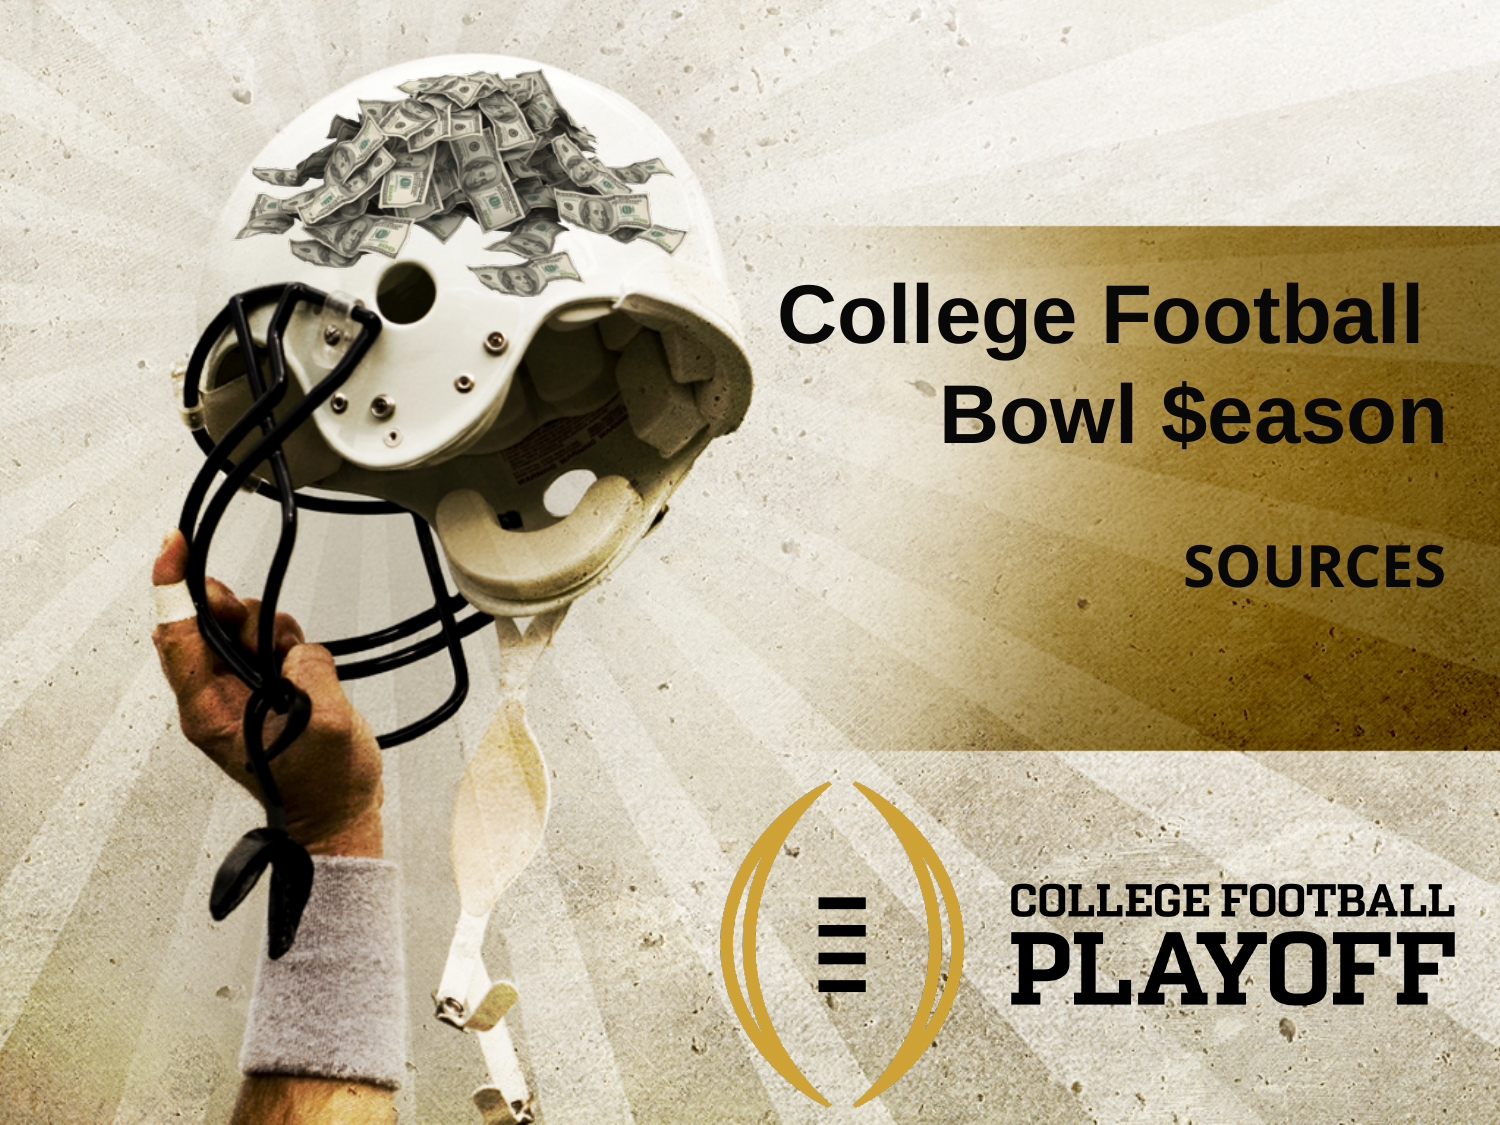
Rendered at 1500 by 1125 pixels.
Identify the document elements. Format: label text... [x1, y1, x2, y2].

picture [0, 0, 1500, 1125]
subtitle SOURCES [429, 521, 1462, 611]
title College Football Bowl $eason [584, 290, 1464, 430]
